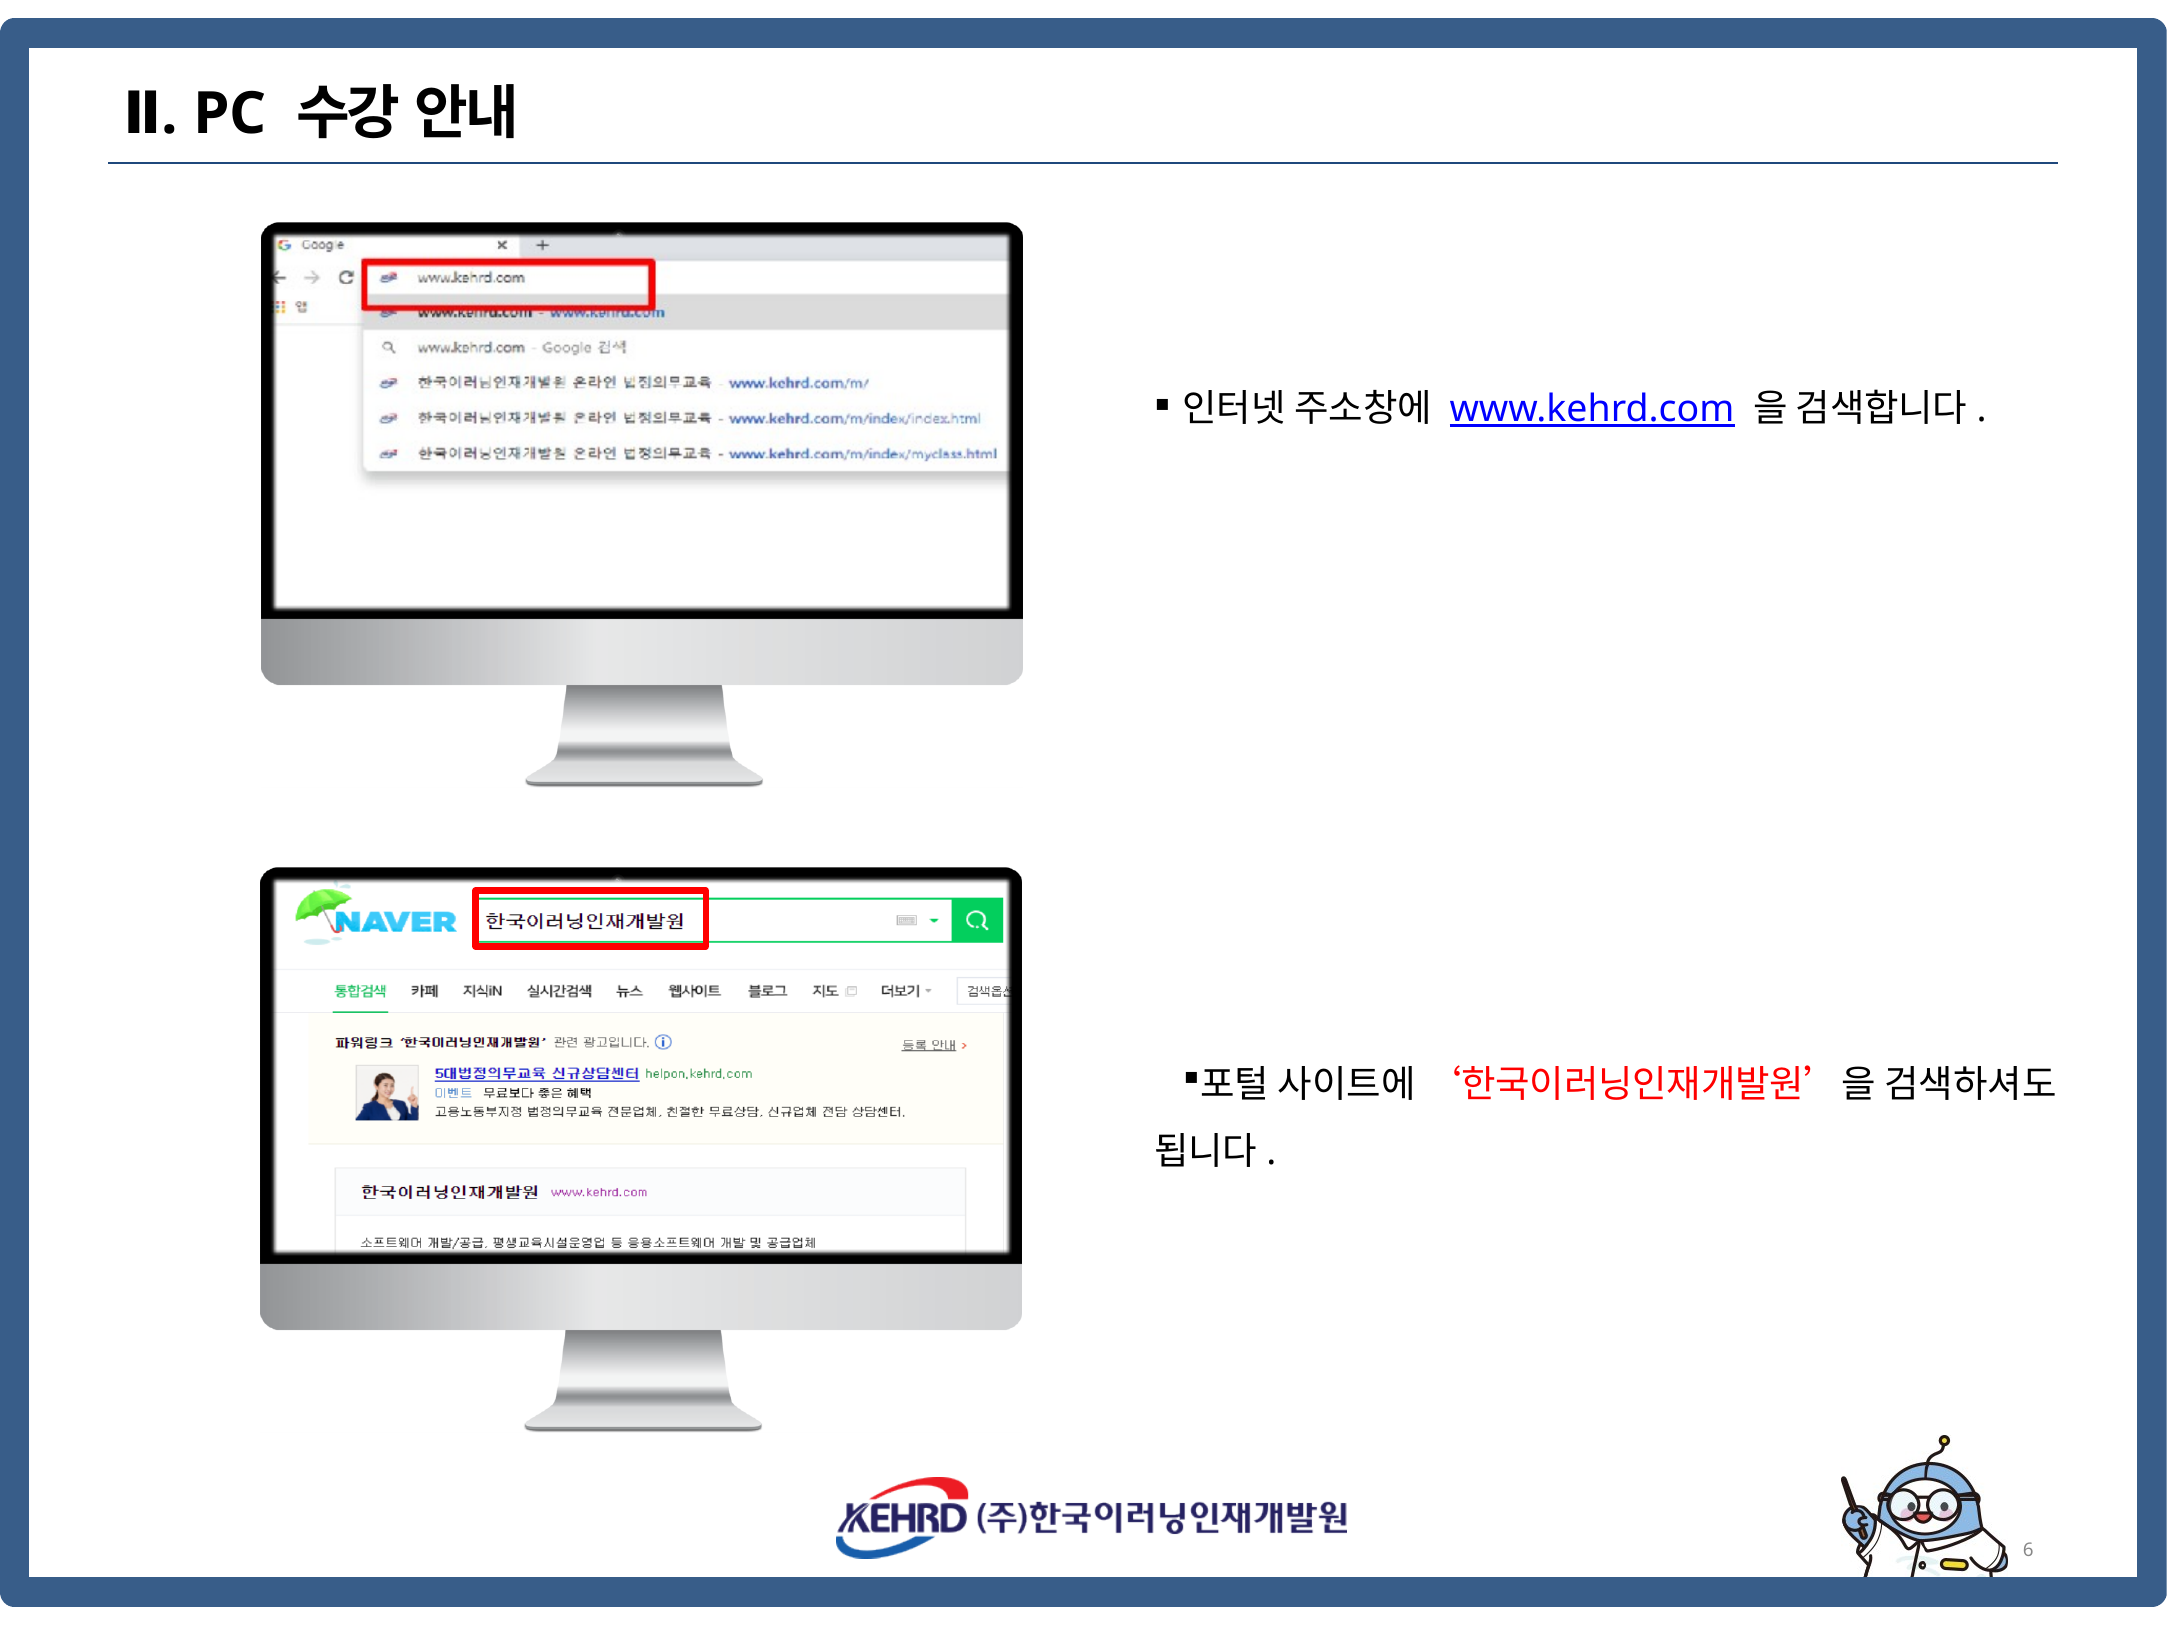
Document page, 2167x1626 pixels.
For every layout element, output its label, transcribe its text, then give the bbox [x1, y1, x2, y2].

picture [836, 1477, 1347, 1559]
picture [259, 866, 1022, 1433]
title Ⅱ. PC 수강 안내 [121, 73, 543, 347]
text_box 인터넷 주소창에 www.kehrd.com 을 검색합니다. [1151, 381, 2002, 435]
slide_number 6 [2016, 1534, 2052, 1625]
picture [260, 222, 1023, 789]
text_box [269, 876, 1013, 1257]
text_box 포털 사이트에 ‘한국이러닝인재개발원’을 검색하셔도 됩니다. [1152, 1035, 2146, 1173]
picture [1841, 1435, 2008, 1577]
